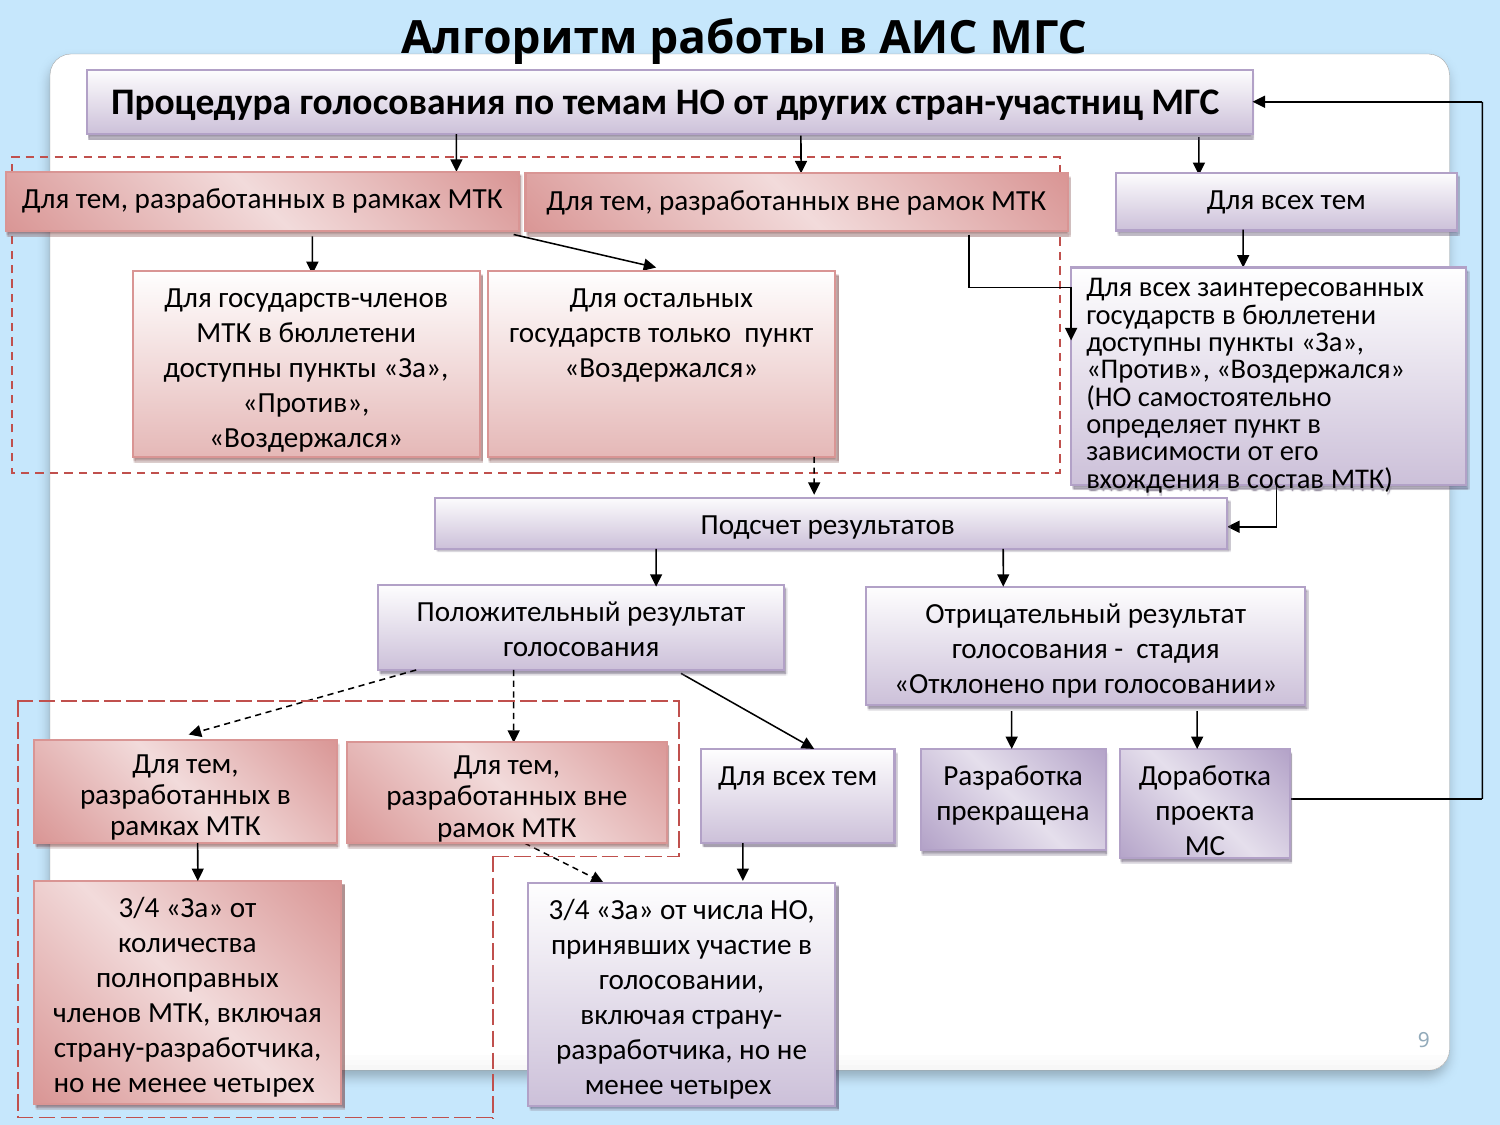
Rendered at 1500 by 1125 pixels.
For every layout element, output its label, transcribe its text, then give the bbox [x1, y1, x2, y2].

text_box Алгоритм работы в АИС МГС [64, 0, 1424, 67]
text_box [5, 69, 1483, 1107]
